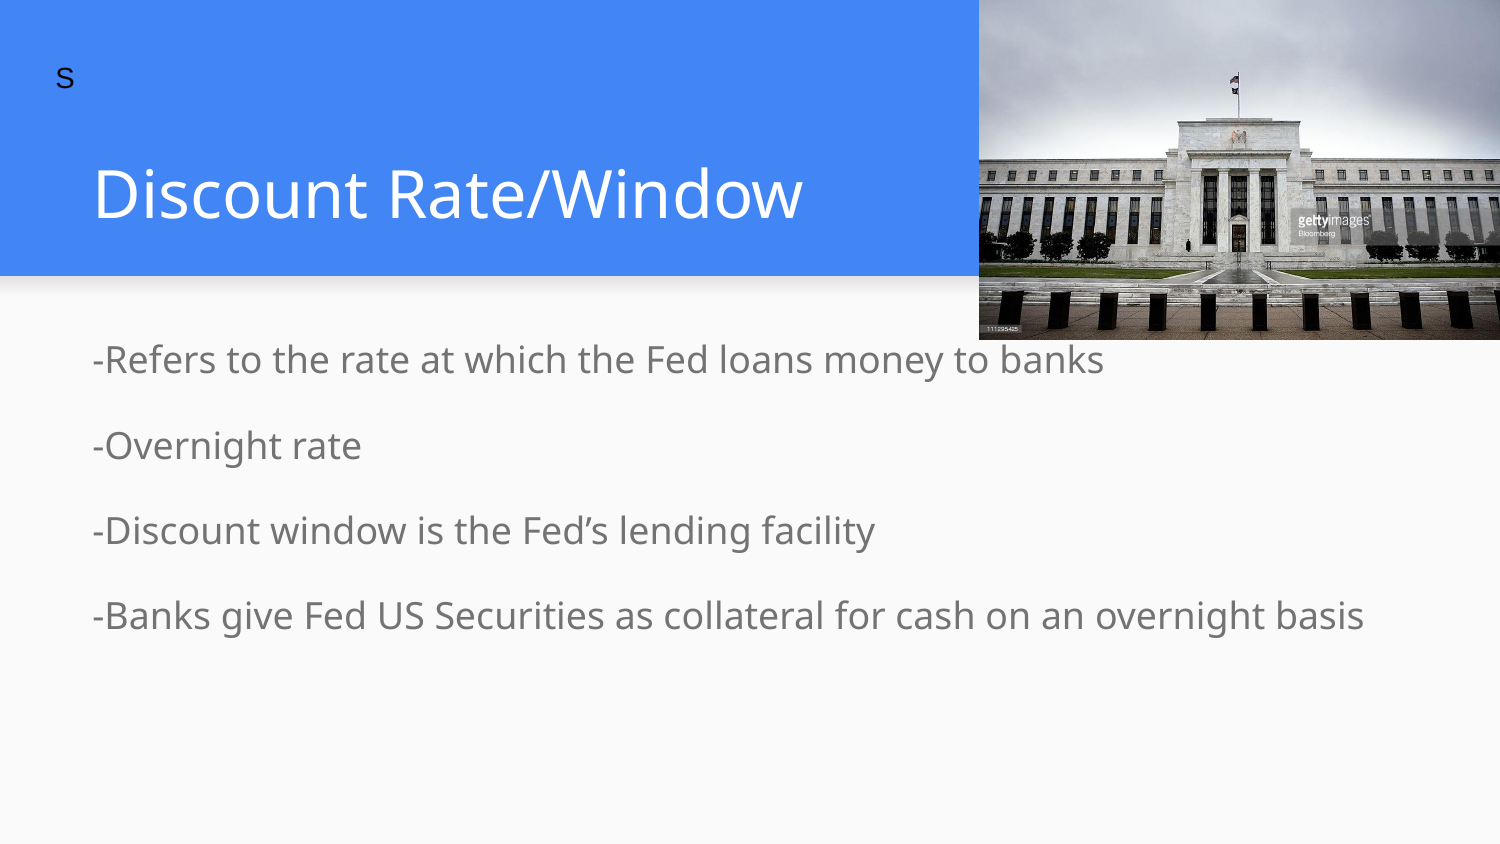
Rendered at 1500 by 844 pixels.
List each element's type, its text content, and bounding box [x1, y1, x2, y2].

picture [979, 0, 1500, 340]
title Discount Rate/Window [77, 121, 973, 248]
list -Refers to the rate at which the Fed loans money to banks -Overnight rate -Discount window is the Fed’s lending facility -Banks give Fed US Securities as collateral for cash on an overnight basis [77, 314, 1427, 760]
text_box S [40, 44, 150, 114]
